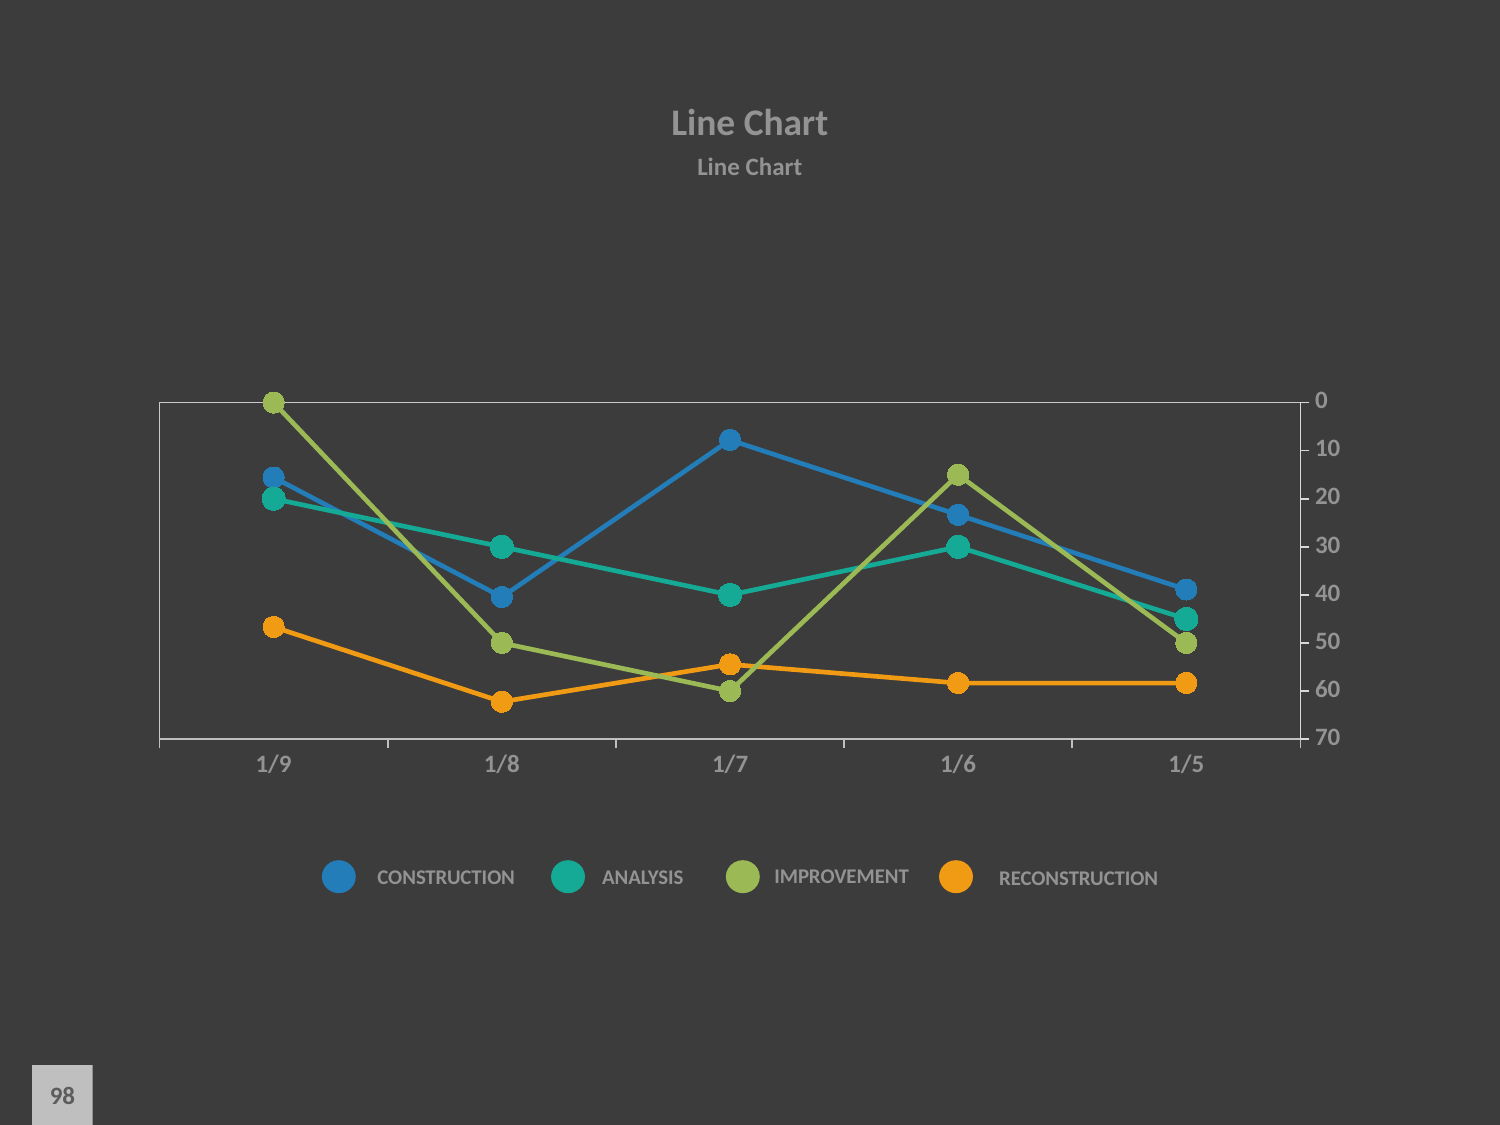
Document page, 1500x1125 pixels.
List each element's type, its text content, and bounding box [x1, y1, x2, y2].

chart [134, 381, 1366, 788]
list Line Chart [412, 149, 1088, 183]
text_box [321, 859, 1179, 894]
title Line Chart [287, 91, 1213, 150]
